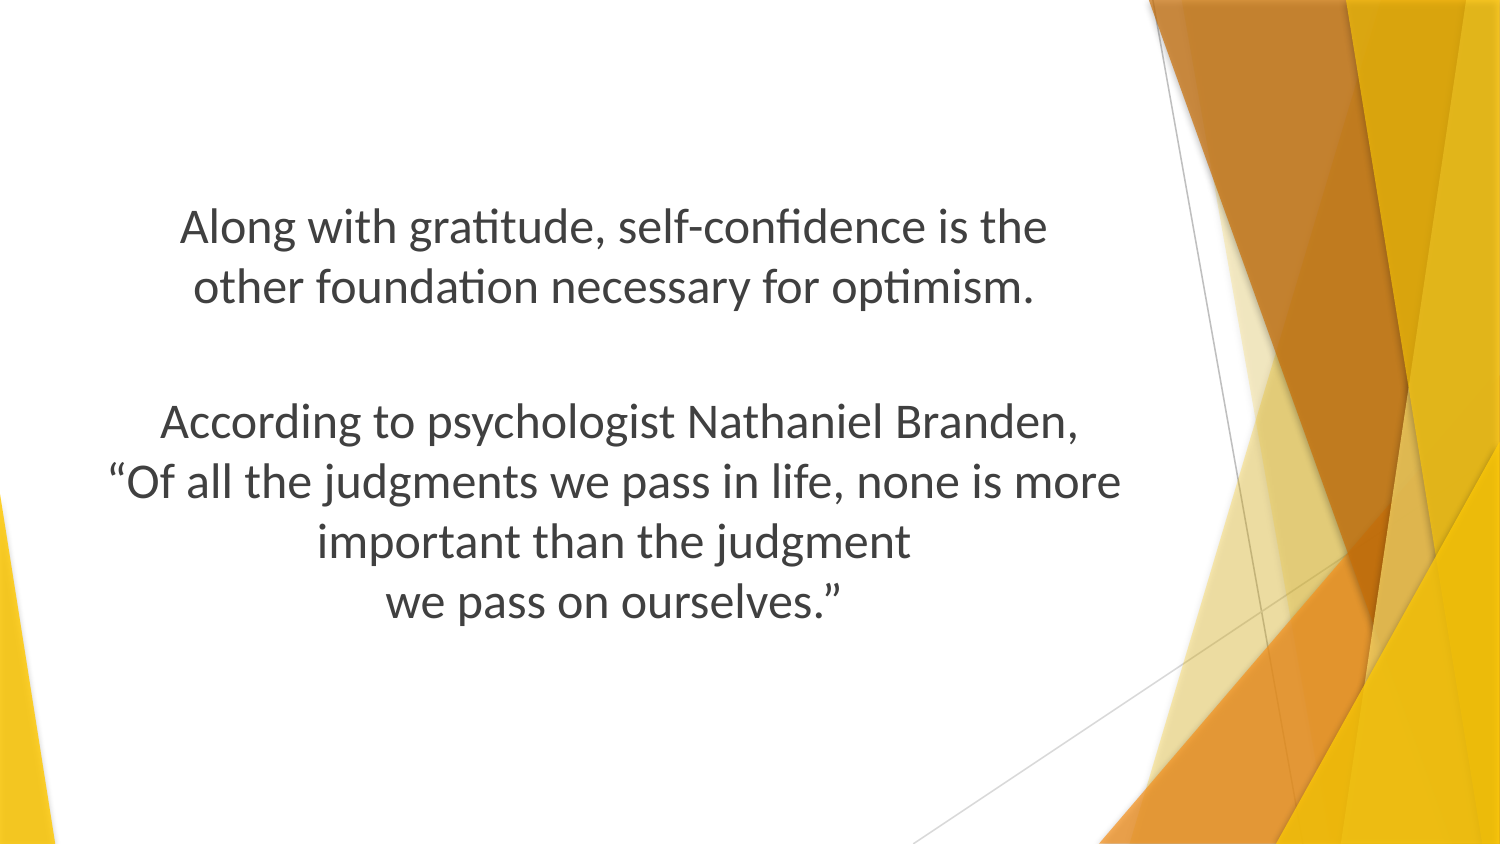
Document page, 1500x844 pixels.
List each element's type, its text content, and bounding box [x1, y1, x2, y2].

list Along with gratitude, self-confidence is the other foundation necessary for optimism. According to psychologist Nathaniel Branden, “Of all the judgments we pass in life, none is more important than the judgment we pass on ourselves.” [53, 185, 1176, 635]
